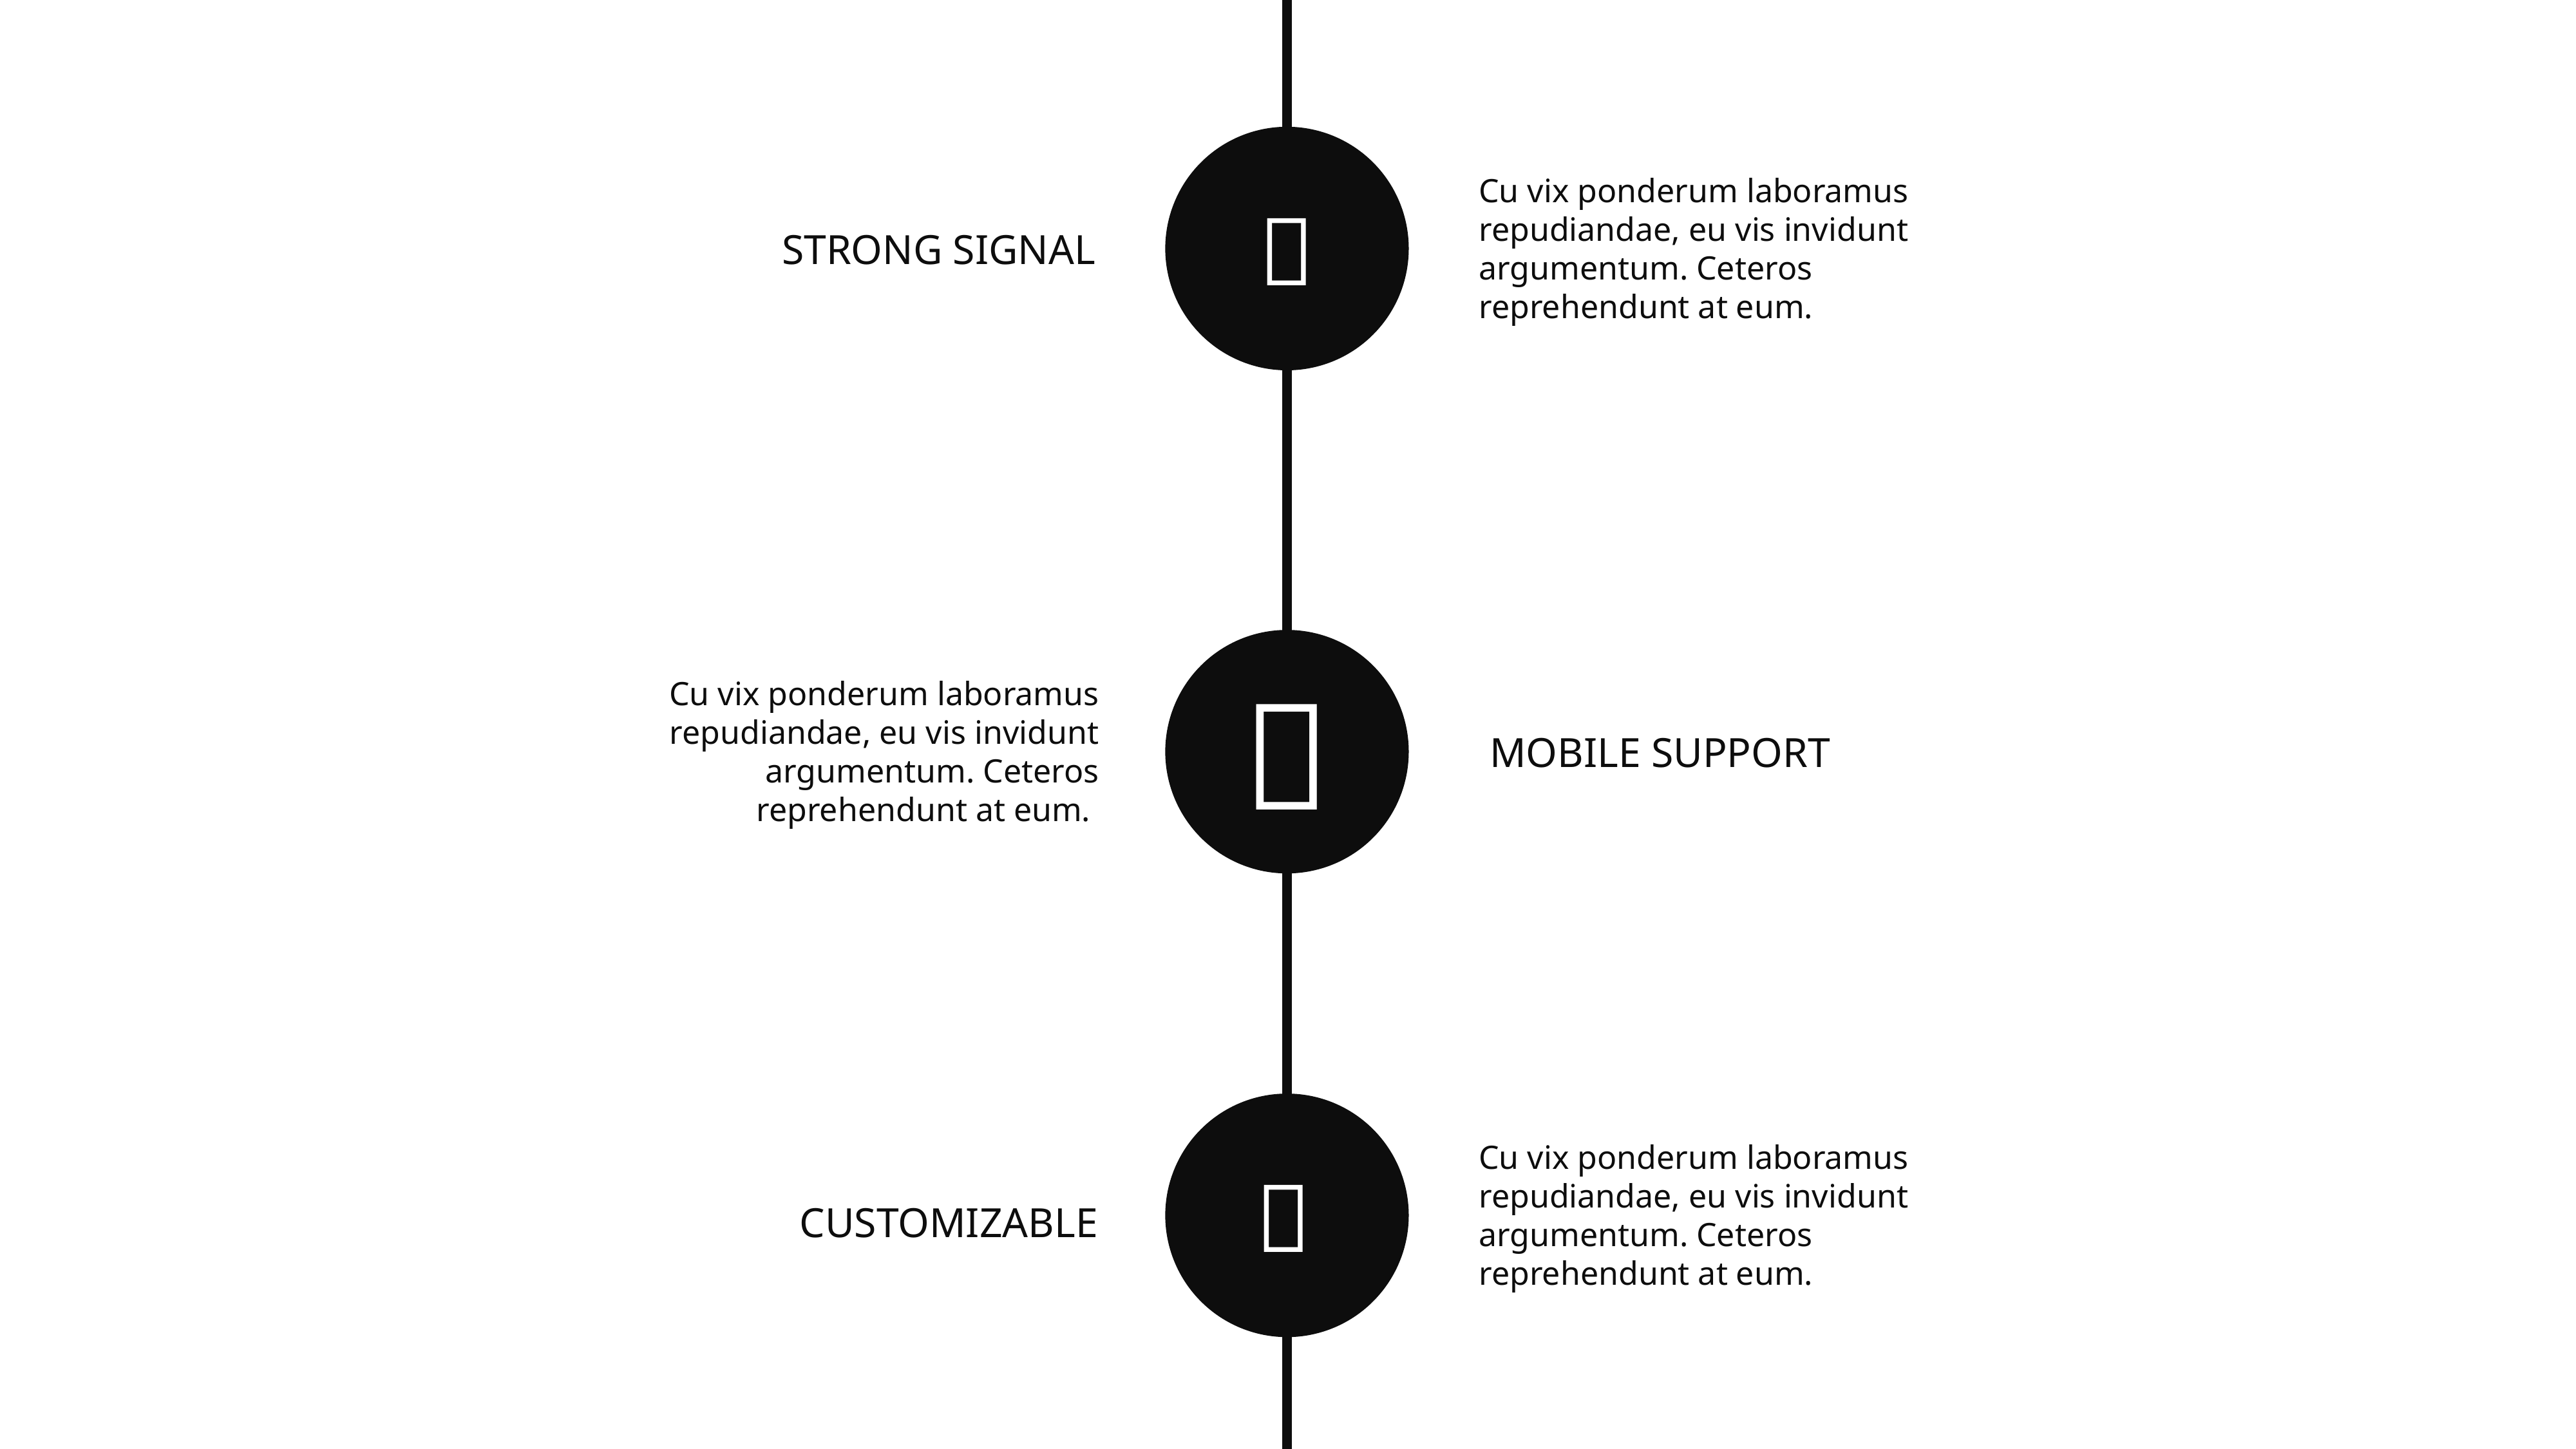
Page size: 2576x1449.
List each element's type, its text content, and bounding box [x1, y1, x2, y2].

text_box MOBILE SUPPORT [1480, 722, 1841, 781]
text_box STRONG SIGNAL [772, 219, 1106, 278]
text_box  [1245, 1153, 1287, 1276]
text_box  [1287, 657, 1341, 844]
text_box  [1249, 186, 1287, 309]
text_box Cu vix ponderum laboramus repudiandae, eu vis invidunt argumentum. Ceteros reprehendunt at eum. [1469, 1132, 1937, 1297]
text_box  [1287, 1153, 1321, 1276]
text_box CUSTOMIZABLE [790, 1192, 1108, 1250]
text_box [1287, 1093, 1410, 1338]
text_box [1164, 126, 1287, 372]
text_box [1164, 629, 1287, 875]
text_box Cu vix ponderum laboramus repudiandae, eu vis invidunt argumentum. Ceteros reprehendunt at eum. [1469, 166, 1937, 330]
text_box [1164, 1093, 1287, 1338]
text_box [1287, 126, 1410, 372]
text_box  [1233, 657, 1287, 844]
text_box [1287, 629, 1410, 875]
text_box  [1287, 186, 1325, 309]
text_box Cu vix ponderum laboramus repudiandae, eu vis invidunt argumentum. Ceteros reprehendunt at eum. [641, 668, 1109, 833]
